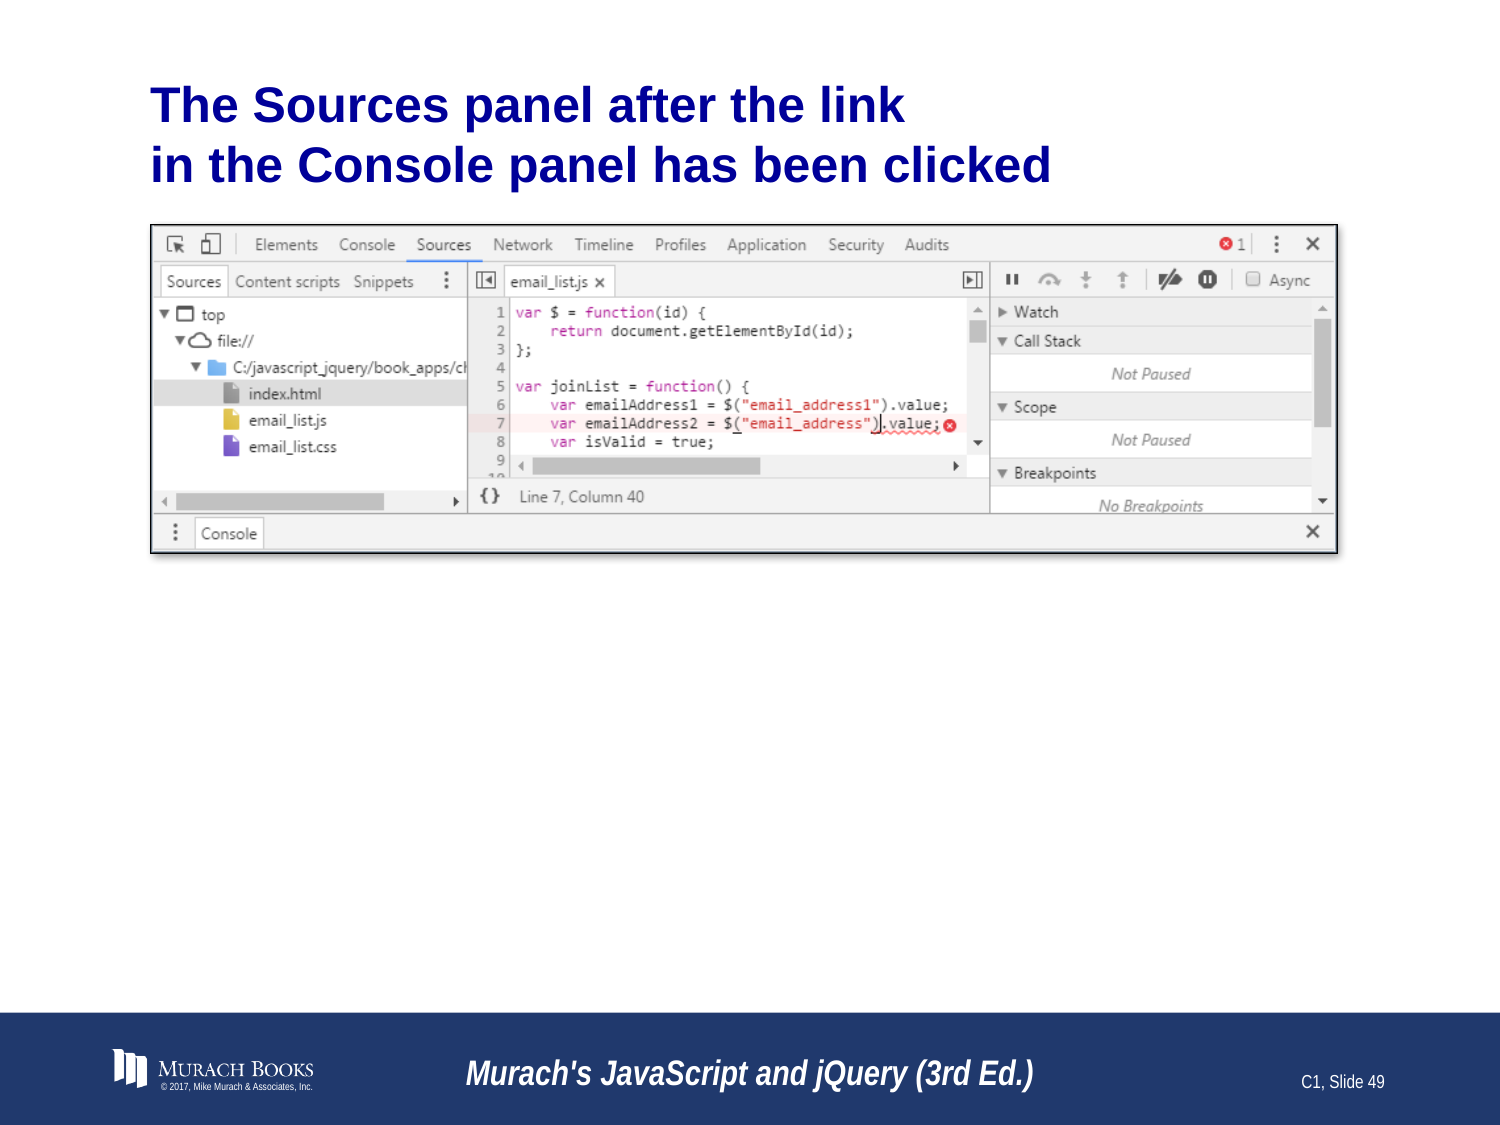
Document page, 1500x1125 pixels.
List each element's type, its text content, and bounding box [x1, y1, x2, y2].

title The Sources panel after the link in the Console panel has been clicked [150, 102, 1350, 164]
footer © 2017, Mike Murach & Associates, Inc. [12, 1025, 463, 1100]
slide_number Murach's JavaScript and jQuery (3rd Ed.) [463, 1025, 1050, 1100]
picture [149, 224, 1338, 554]
slide_number C1, Slide 49 [1087, 1025, 1400, 1100]
